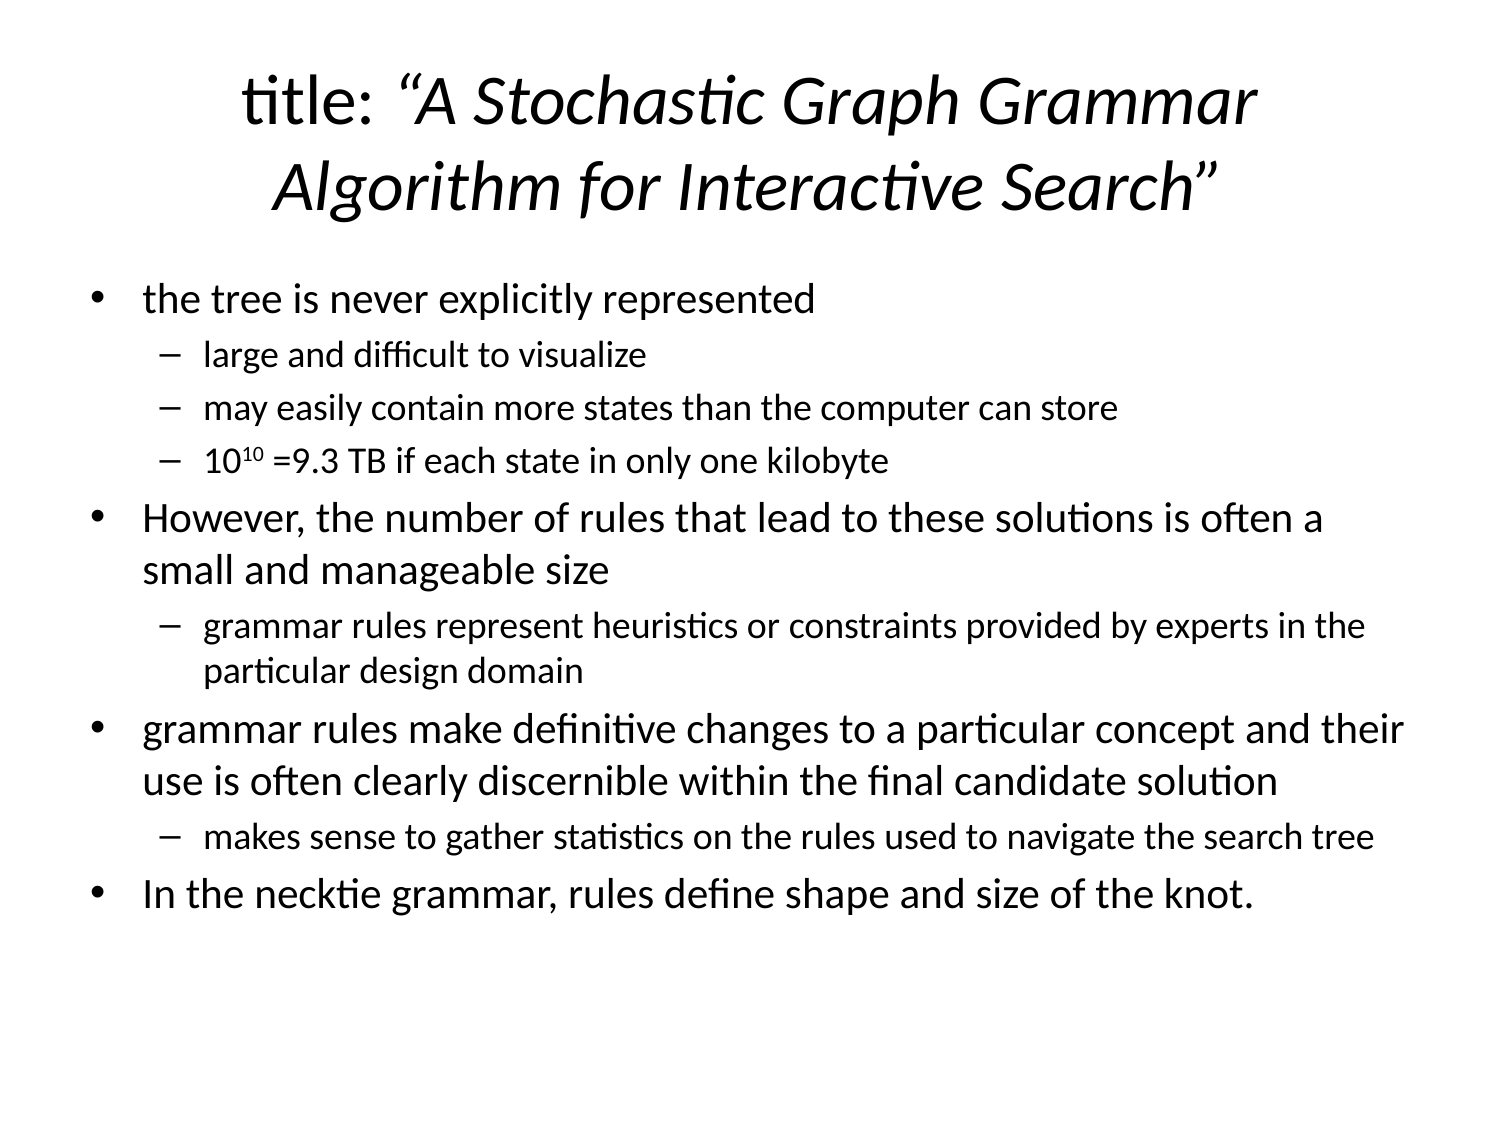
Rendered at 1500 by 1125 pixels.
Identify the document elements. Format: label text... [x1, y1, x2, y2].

title title: “A Stochastic Graph Grammar Algorithm for Interactive Search” [75, 45, 1425, 233]
list the tree is never explicitly represented large and difficult to visualize may easily contain more states than the computer can store 1010 =9.3 TB if each state in only one kilobyte However, the number of rules that lead to these solutions is often a small and manageable size grammar rules represent heuristics or constraints provided by experts in the particular design domain grammar rules make definitive changes to a particular concept and their use is often clearly discernible within the final candidate solution makes sense to gather statistics on the rules used to navigate the search tree In the necktie grammar, rules define shape and size of the knot. [75, 262, 1425, 1005]
